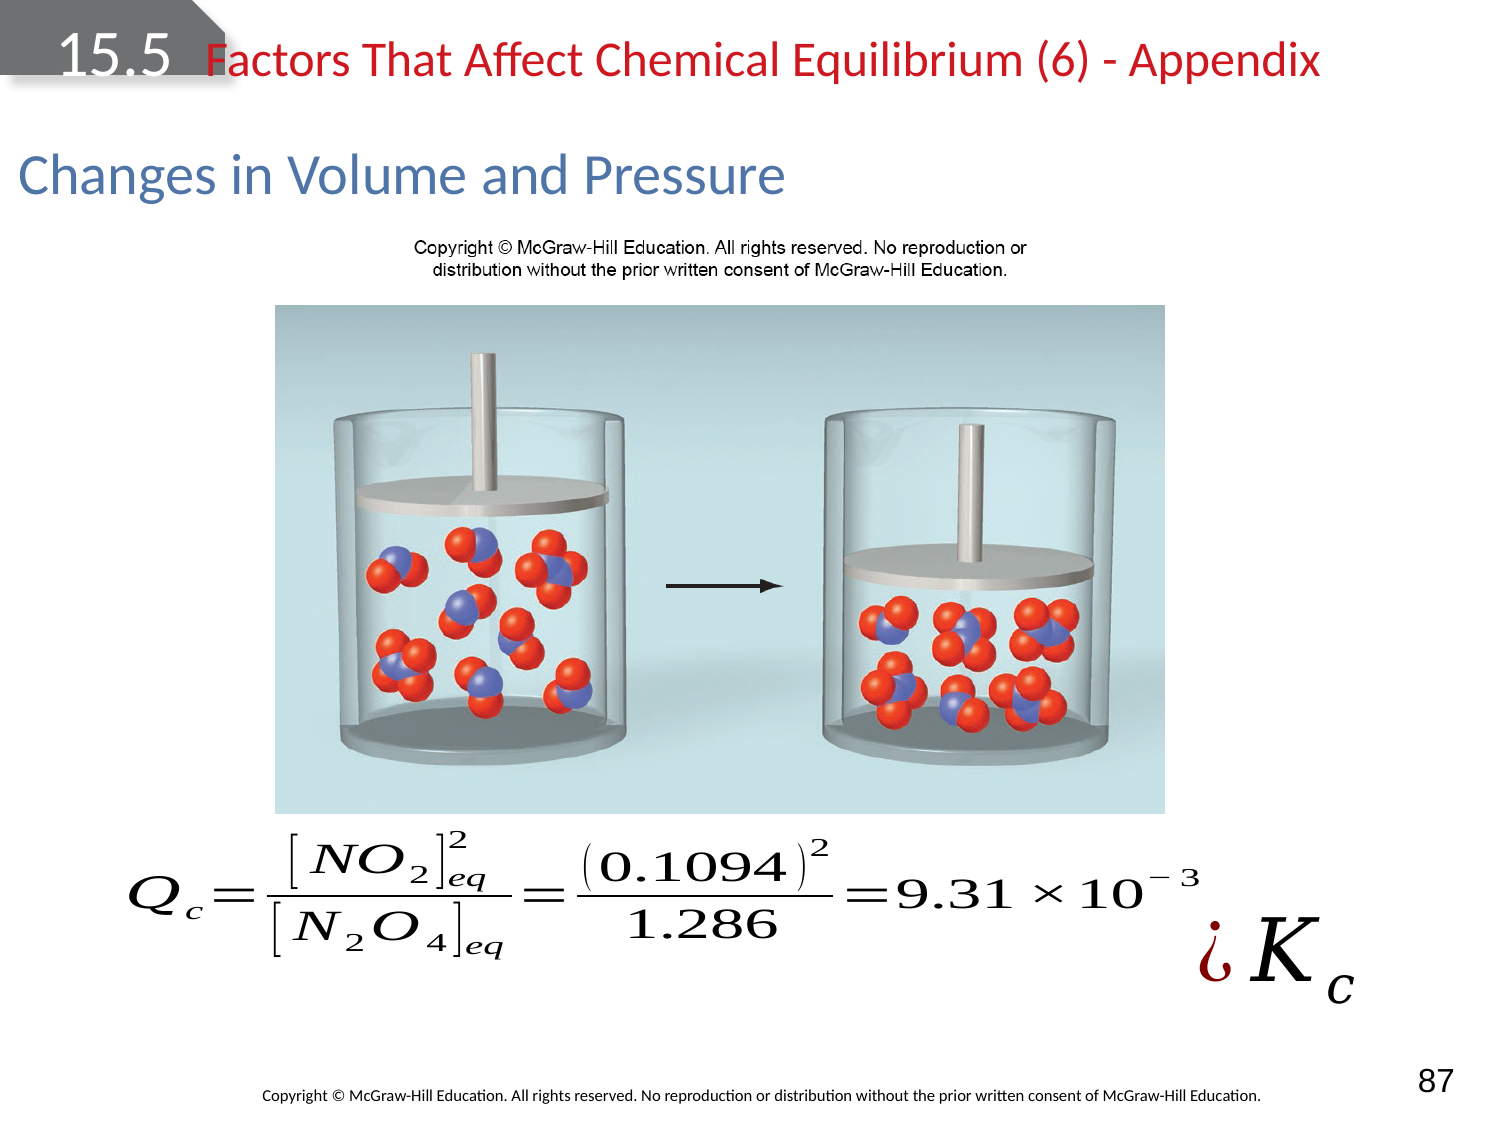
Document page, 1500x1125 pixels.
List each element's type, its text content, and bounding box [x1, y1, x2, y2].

list Changes in Volume and Pressure [3, 129, 1500, 229]
title 15.5 Factors That Affect Chemical Equilibrium (6) - Appendix [3, 2, 1488, 100]
picture [274, 239, 1165, 814]
